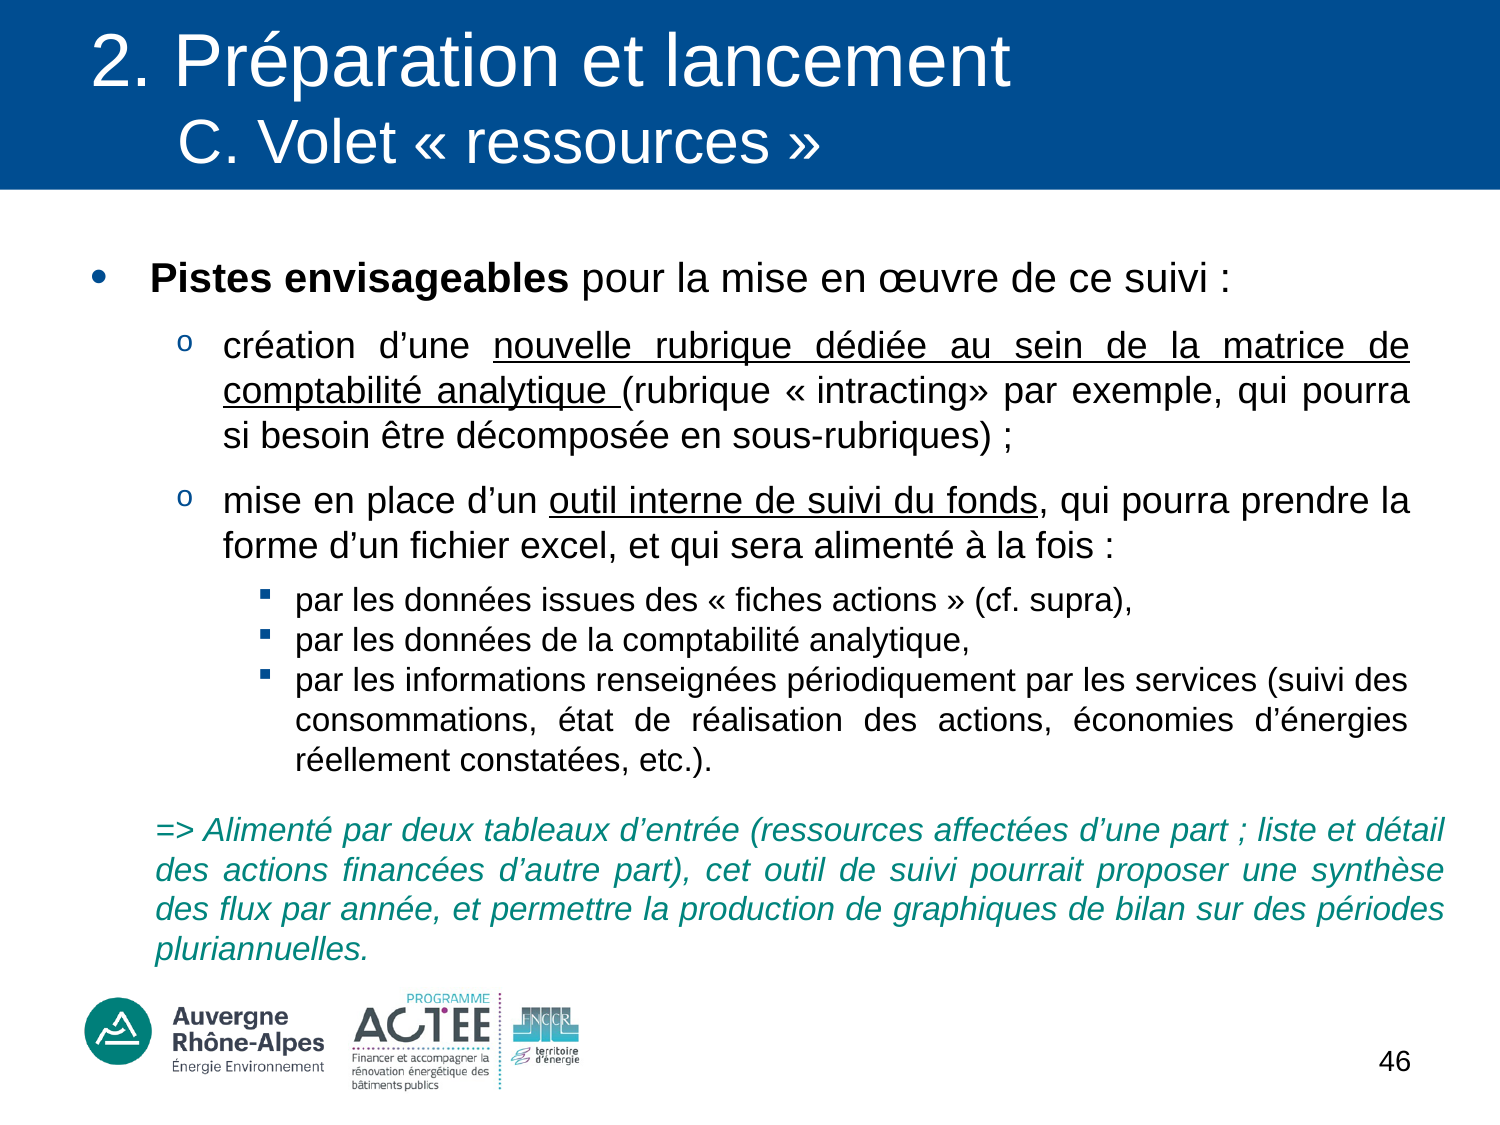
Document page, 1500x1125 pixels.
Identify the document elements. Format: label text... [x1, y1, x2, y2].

picture [348, 988, 586, 1094]
text_box => Alimenté par deux tableaux d’entrée (ressources affectées d’une part ; liste et détail des actions financées d’autre part), cet outil de suivi pourrait proposer une synthèse des flux par année, et permettre la production de graphiques de bilan sur des périodes pluriannuelles. [112, 800, 1463, 988]
list Pistes envisageables pour la mise en œuvre de ce suivi : création d’une nouvelle rubrique dédiée au sein de la matrice de comptabilité analytique (rubrique « intracting» par exemple, qui pourra si besoin être décomposée en sous-rubriques) ; mise en place d’un outil interne de suivi du fonds, qui pourra prendre la forme d’un fichier excel, et qui sera alimenté à la fois : par les données issues des « fiches actions » (cf. supra), par les données de la comptabilité analytique, par les informations renseignées périodiquement par les services (suivi des consommations, état de réalisation des actions, économies d’énergies réellement constatées, etc.). [74, 243, 1426, 977]
picture [76, 987, 337, 1085]
title 2. Préparation et lancement C. Volet « ressources » [74, 0, 1426, 188]
